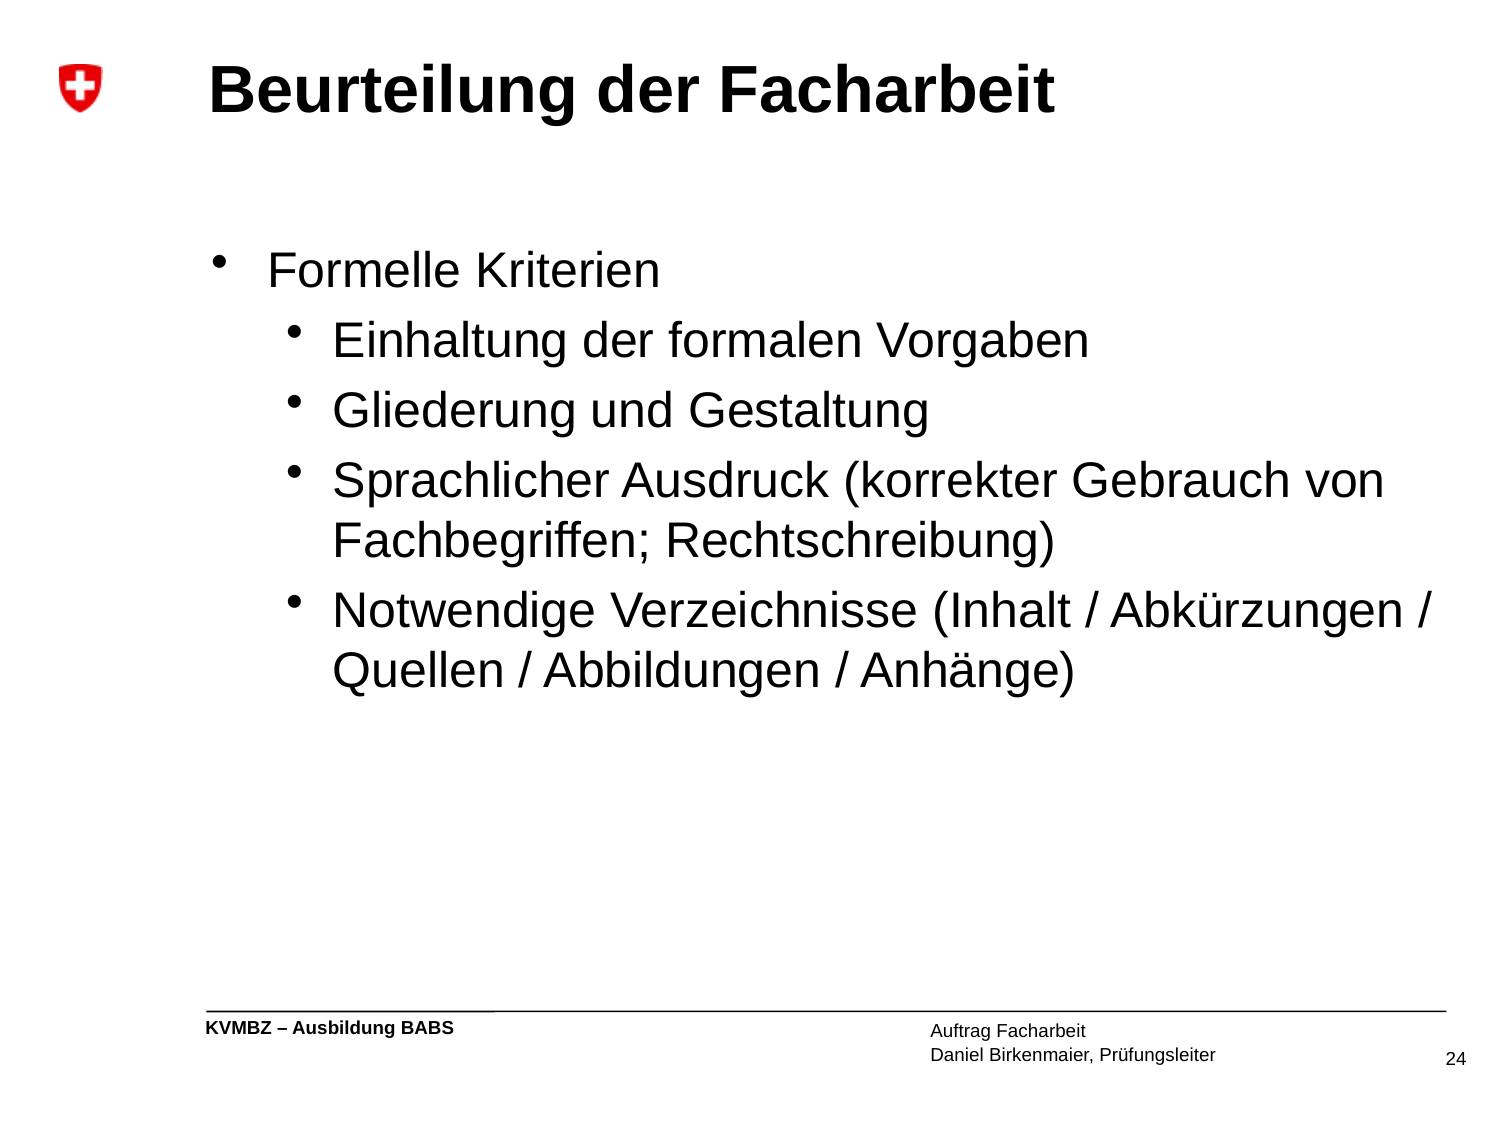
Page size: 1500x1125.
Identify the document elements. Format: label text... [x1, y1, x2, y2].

list Formelle Kriterien Einhaltung der formalen Vorgaben Gliederung und Gestaltung Sprachlicher Ausdruck (korrekter Gebrauch von Fachbegriffen; Rechtschreibung) Notwendige Verzeichnisse (Inhalt / Abkürzungen / Quellen / Abbildungen / Anhänge) [210, 237, 1438, 1012]
picture [59, 64, 103, 114]
title Beurteilung der Facharbeit [207, 45, 1433, 209]
footer Daniel Birkenmaier, Prüfungsleiter [915, 1048, 1447, 1071]
slide_number Auftrag Facharbeit [915, 1011, 1447, 1048]
